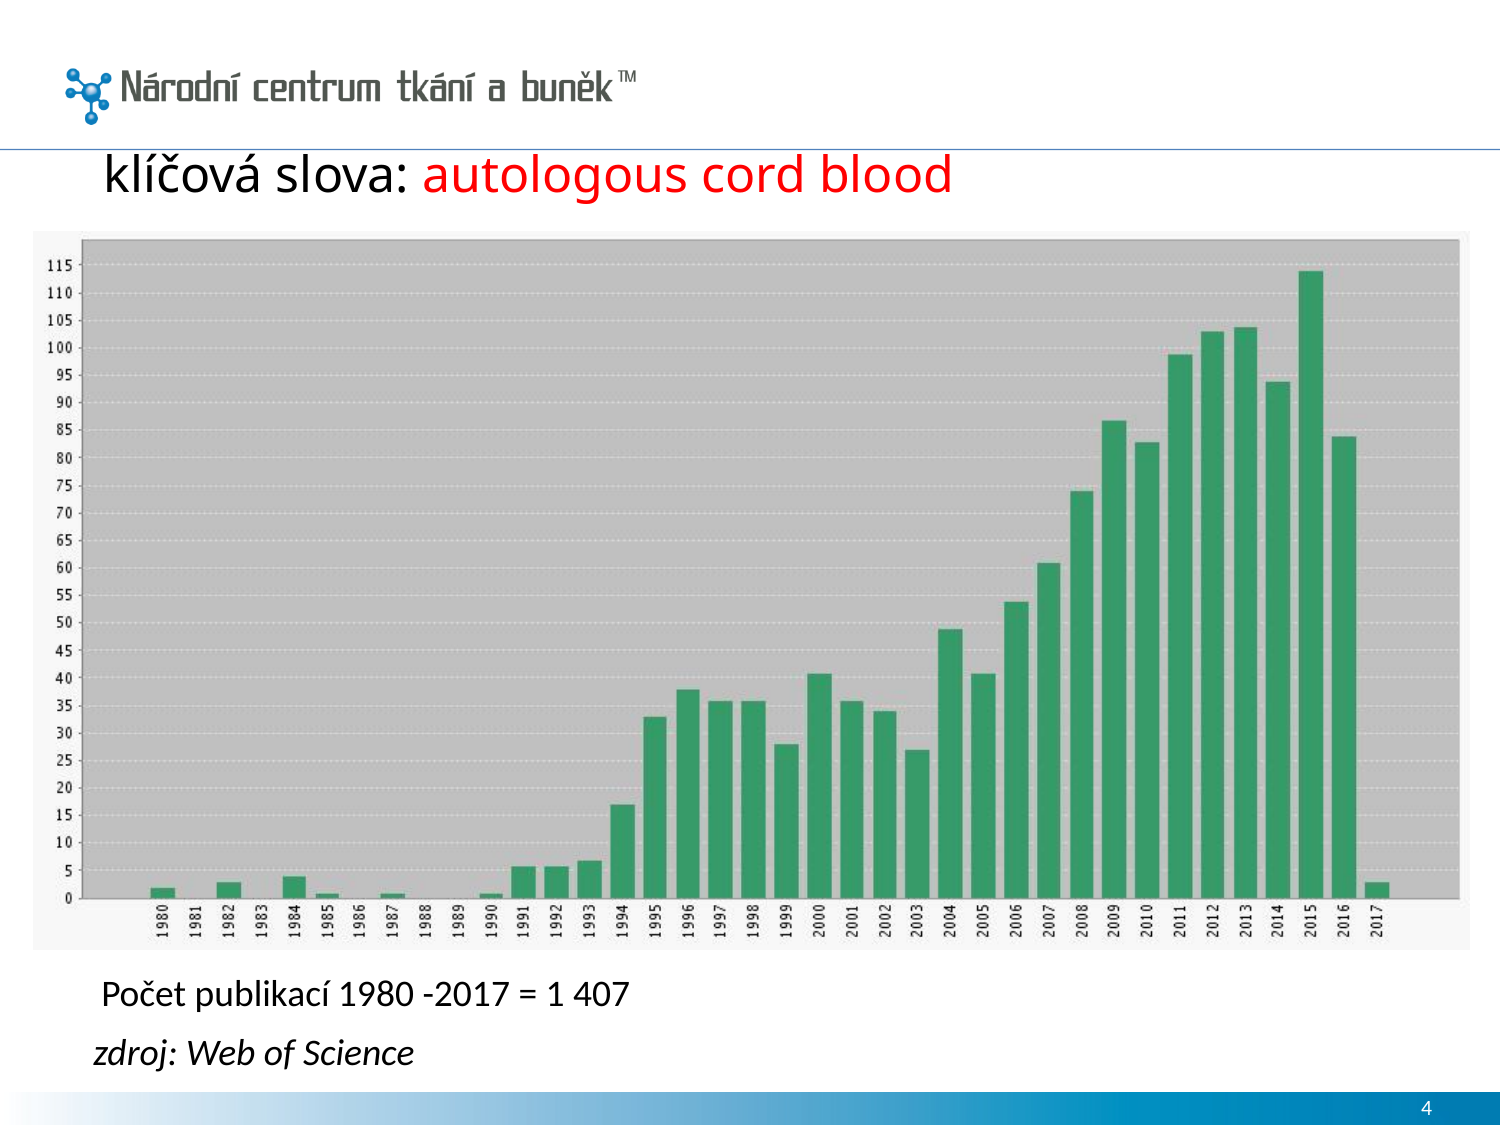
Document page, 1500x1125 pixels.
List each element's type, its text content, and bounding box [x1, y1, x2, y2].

picture [64, 66, 638, 126]
text_box zdroj: Web of Science [78, 1020, 430, 1081]
picture [0, 1092, 1065, 1125]
text_box klíčová slova: autologous cord blood [88, 78, 1439, 230]
text_box Počet publikací 1980 -2017 = 1 407 [86, 961, 646, 1021]
picture [33, 231, 1471, 951]
